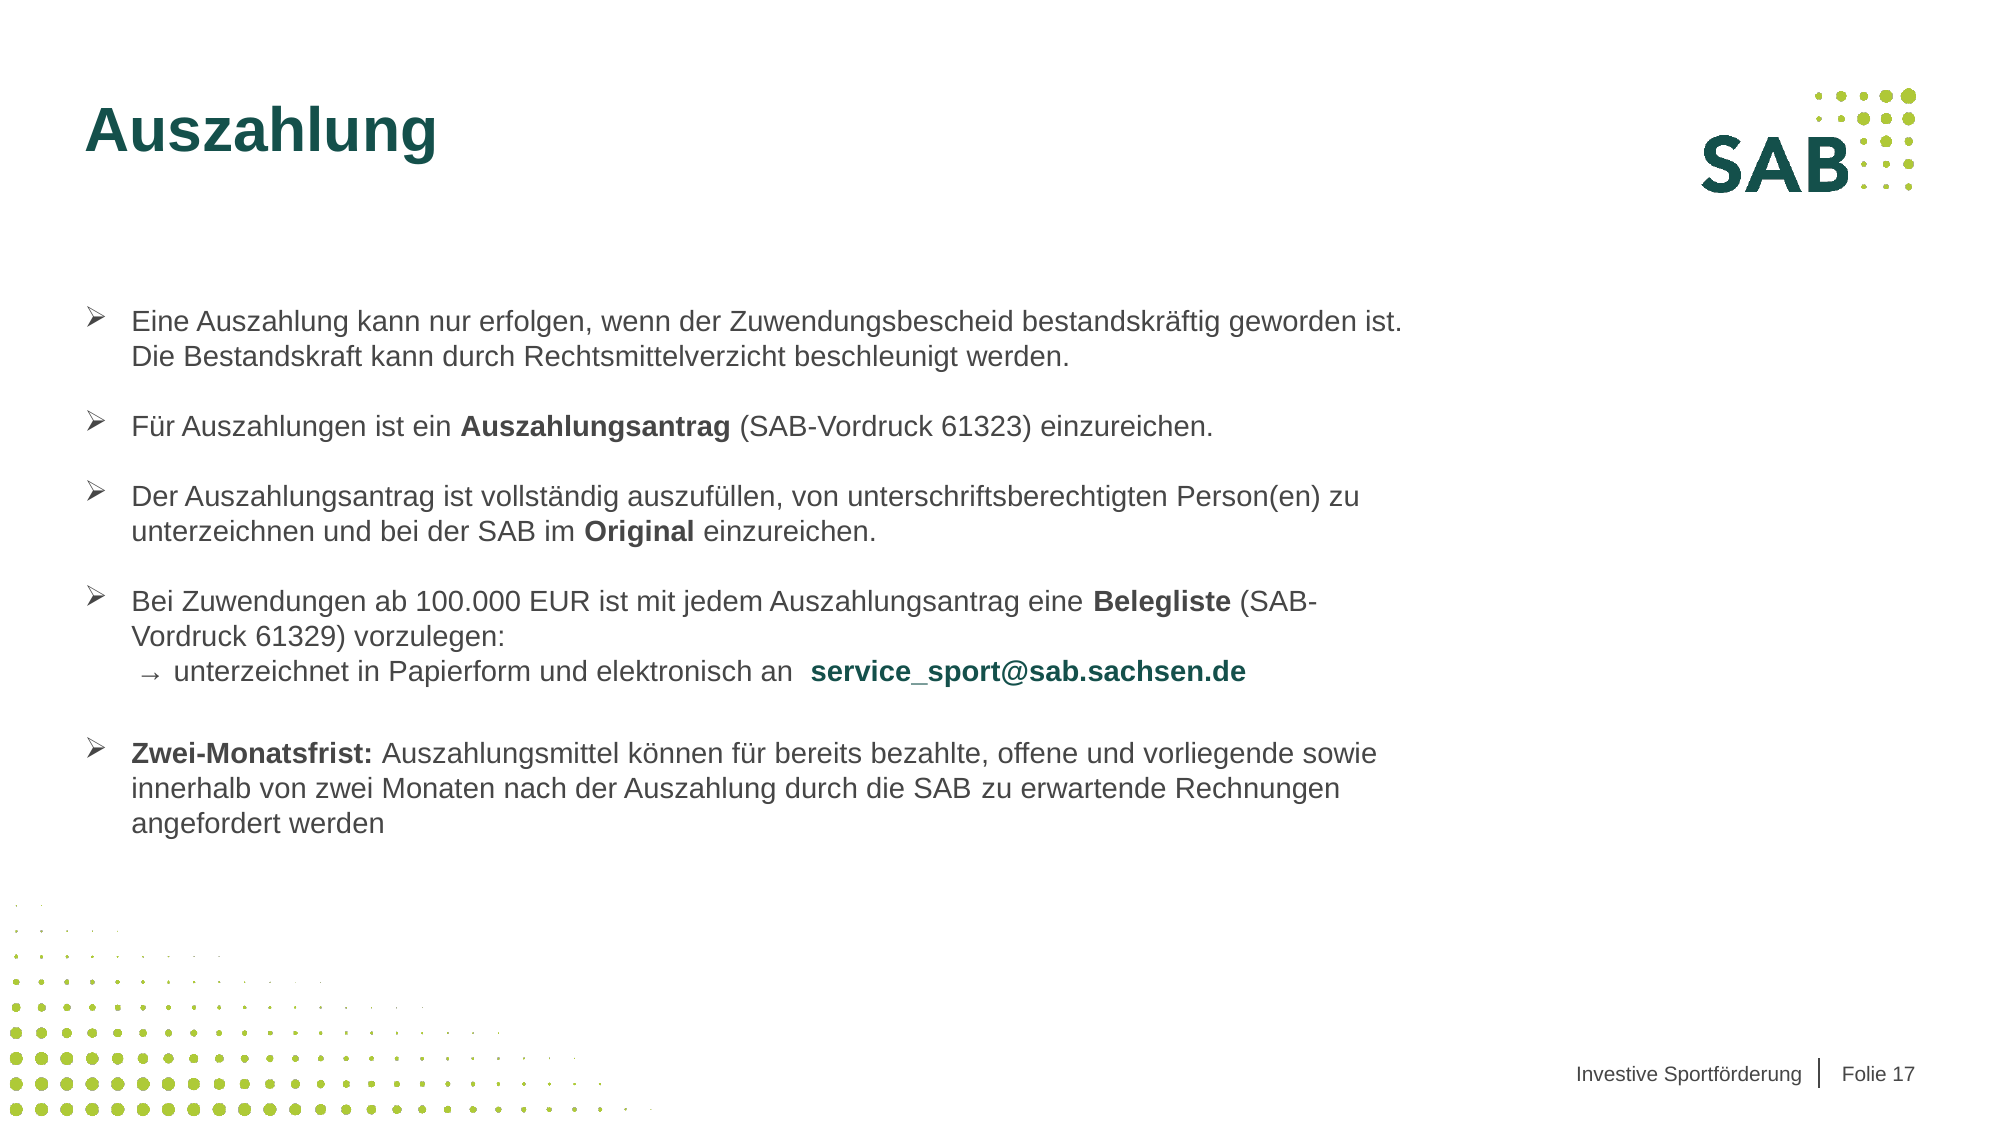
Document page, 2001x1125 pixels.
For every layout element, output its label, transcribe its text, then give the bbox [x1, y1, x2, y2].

title Auszahlung [84, 88, 1502, 165]
slide_number Folie 17 [1818, 1060, 1916, 1086]
list Eine Auszahlung kann nur erfolgen, wenn der Zuwendungsbescheid bestandskräftig geworden ist. Die Bestandskraft kann durch Rechtsmittelverzicht beschleunigt werden. Für Auszahlungen ist ein Auszahlungsantrag (SAB-Vordruck 61323) einzureichen. Der Auszahlungsantrag ist vollständig auszufüllen, von unterschriftsberechtigten Person(en) zu unterzeichnen und bei der SAB im Original einzureichen. Bei Zuwendungen ab 100.000 EUR ist mit jedem Auszahlungsantrag eine Belegliste (SAB-Vordruck 61329) vorzulegen: → unterzeichnet in Papierform und elektronisch an service_sport@sab.sachsen.de Zwei-Monatsfrist: Auszahlungsmittel können für bereits bezahlte, offene und vorliegende sowie innerhalb von zwei Monaten nach der Auszahlung durch die SAB zu erwartende Rechnungen angefordert werden [84, 302, 1419, 881]
picture [1701, 88, 1916, 193]
footer Investive Sportförderung [739, 1060, 1803, 1086]
picture [0, 889, 667, 1125]
